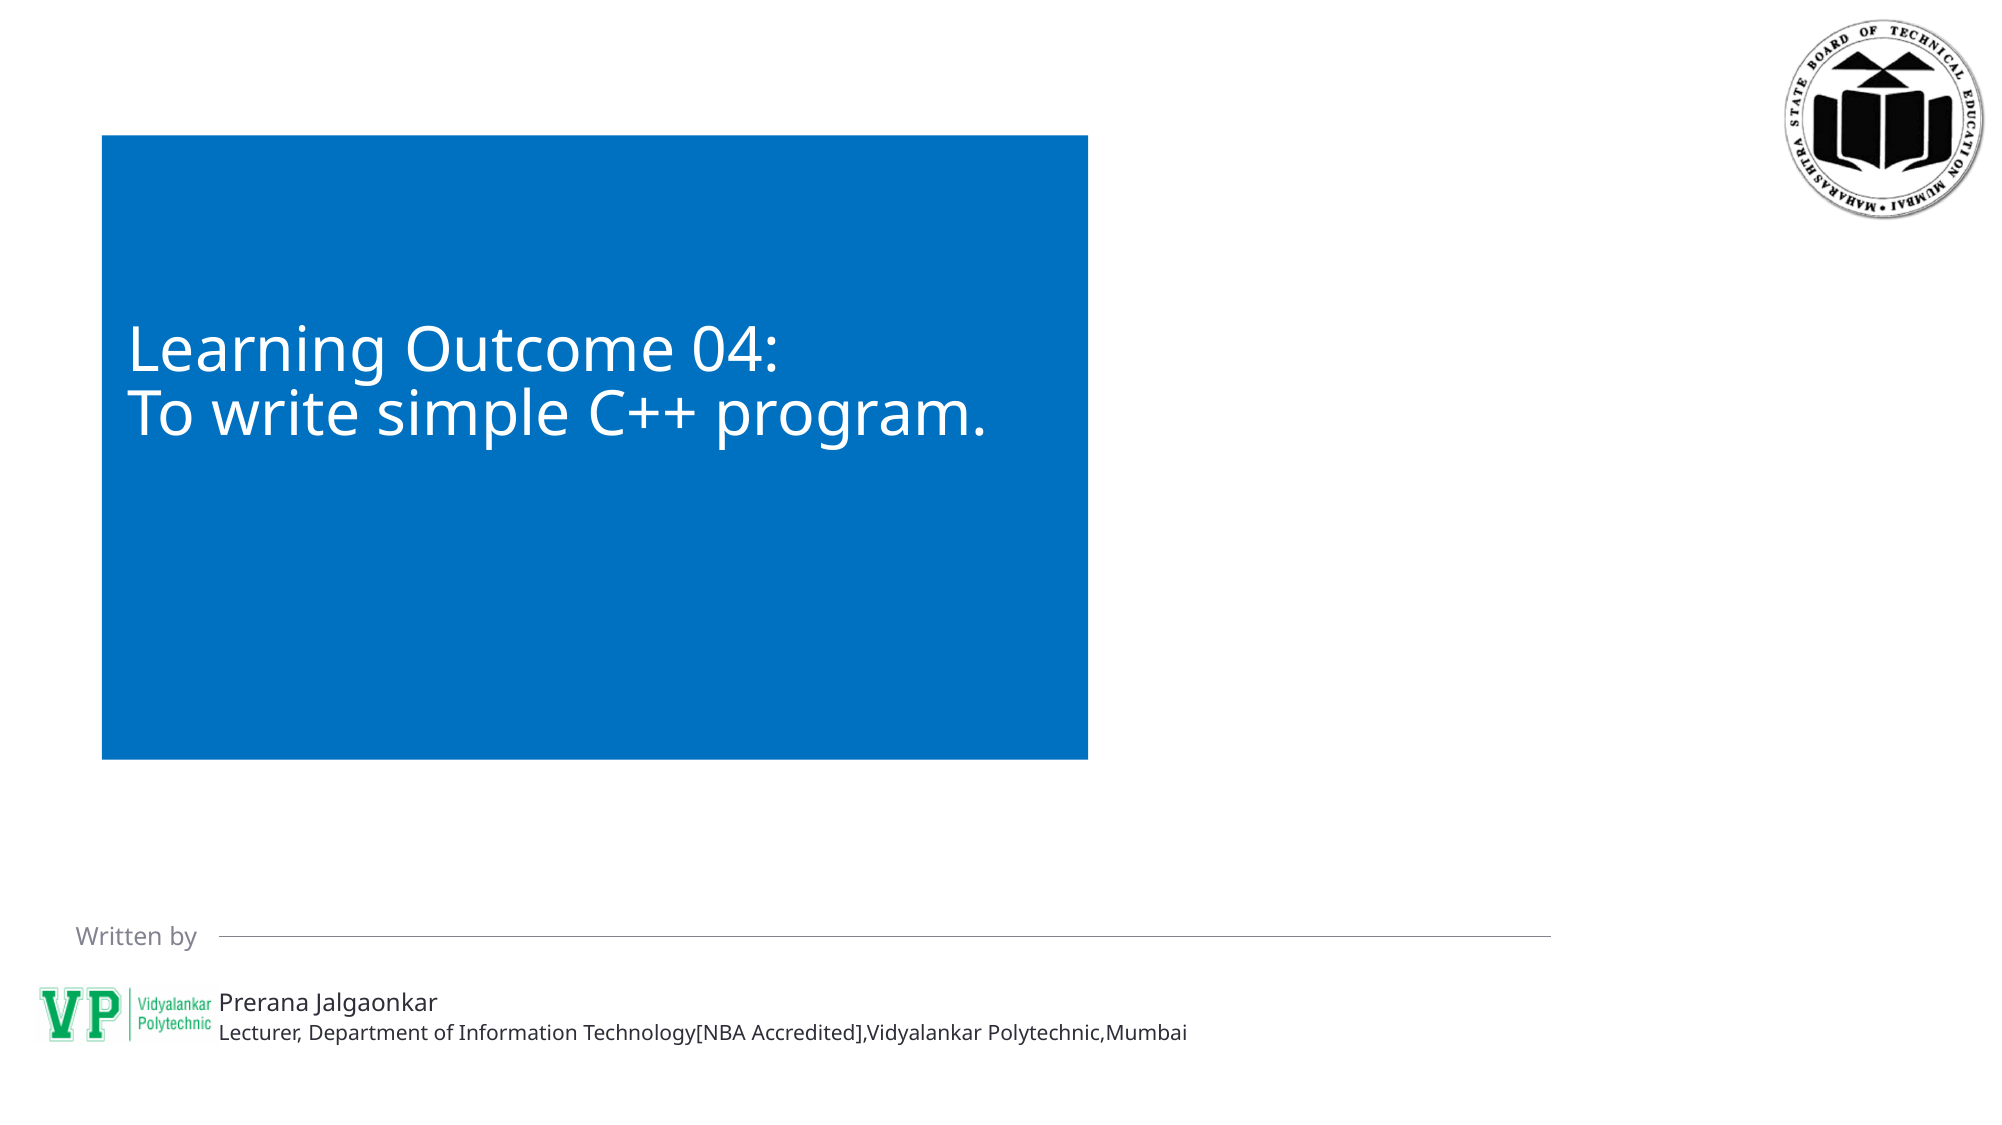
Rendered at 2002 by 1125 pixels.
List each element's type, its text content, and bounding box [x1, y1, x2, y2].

picture [1764, 0, 2001, 237]
list Prerana Jalgaonkar [222, 987, 726, 1017]
title Learning Outcome 04: To write simple C++ program. [127, 320, 1087, 482]
picture [34, 983, 219, 1045]
list Lecturer, Department of Information Technology[NBA Accredited],Vidyalankar Polytechnic,Mumbai [220, 1019, 1226, 1050]
